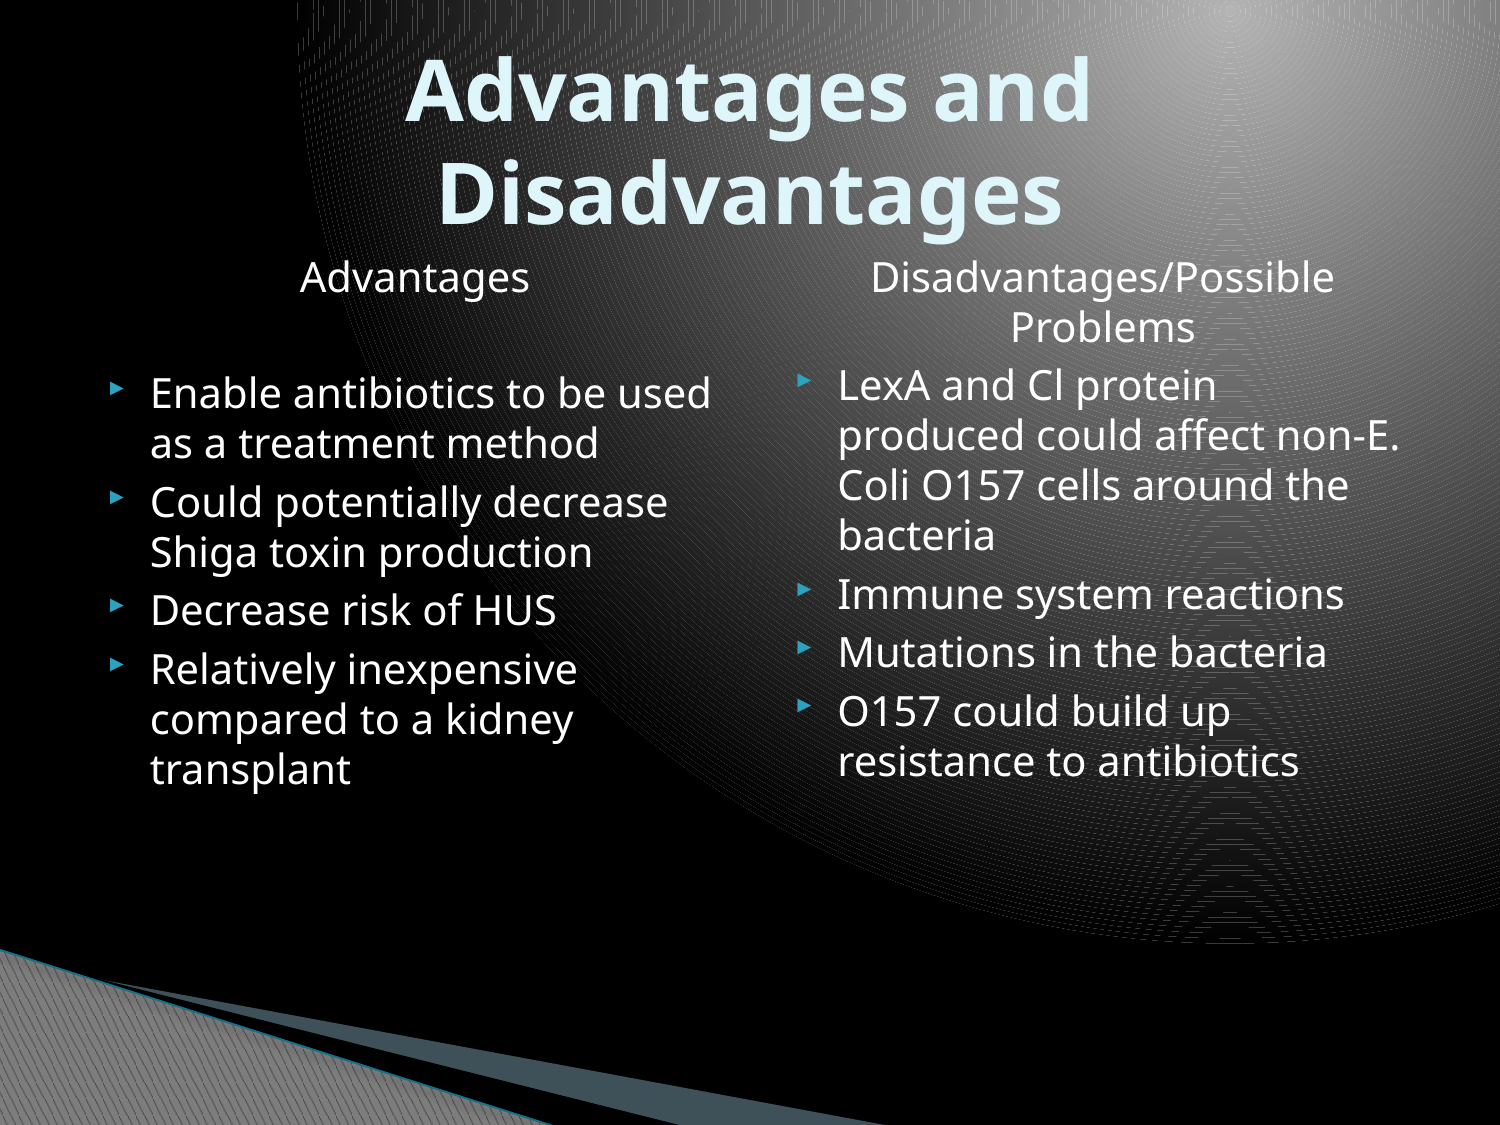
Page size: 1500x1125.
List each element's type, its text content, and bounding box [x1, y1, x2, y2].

title Advantages and Disadvantages [75, 45, 1425, 233]
list Advantages Enable antibiotics to be used as a treatment method Could potentially decrease Shiga toxin production Decrease risk of HUS Relatively inexpensive compared to a kidney transplant [75, 243, 738, 986]
list Disadvantages/Possible Problems LexA and Cl protein produced could affect non-E. Coli O157 cells around the bacteria Immune system reactions Mutations in the bacteria O157 could build up resistance to antibiotics [762, 243, 1425, 986]
picture [0, 952, 543, 1125]
